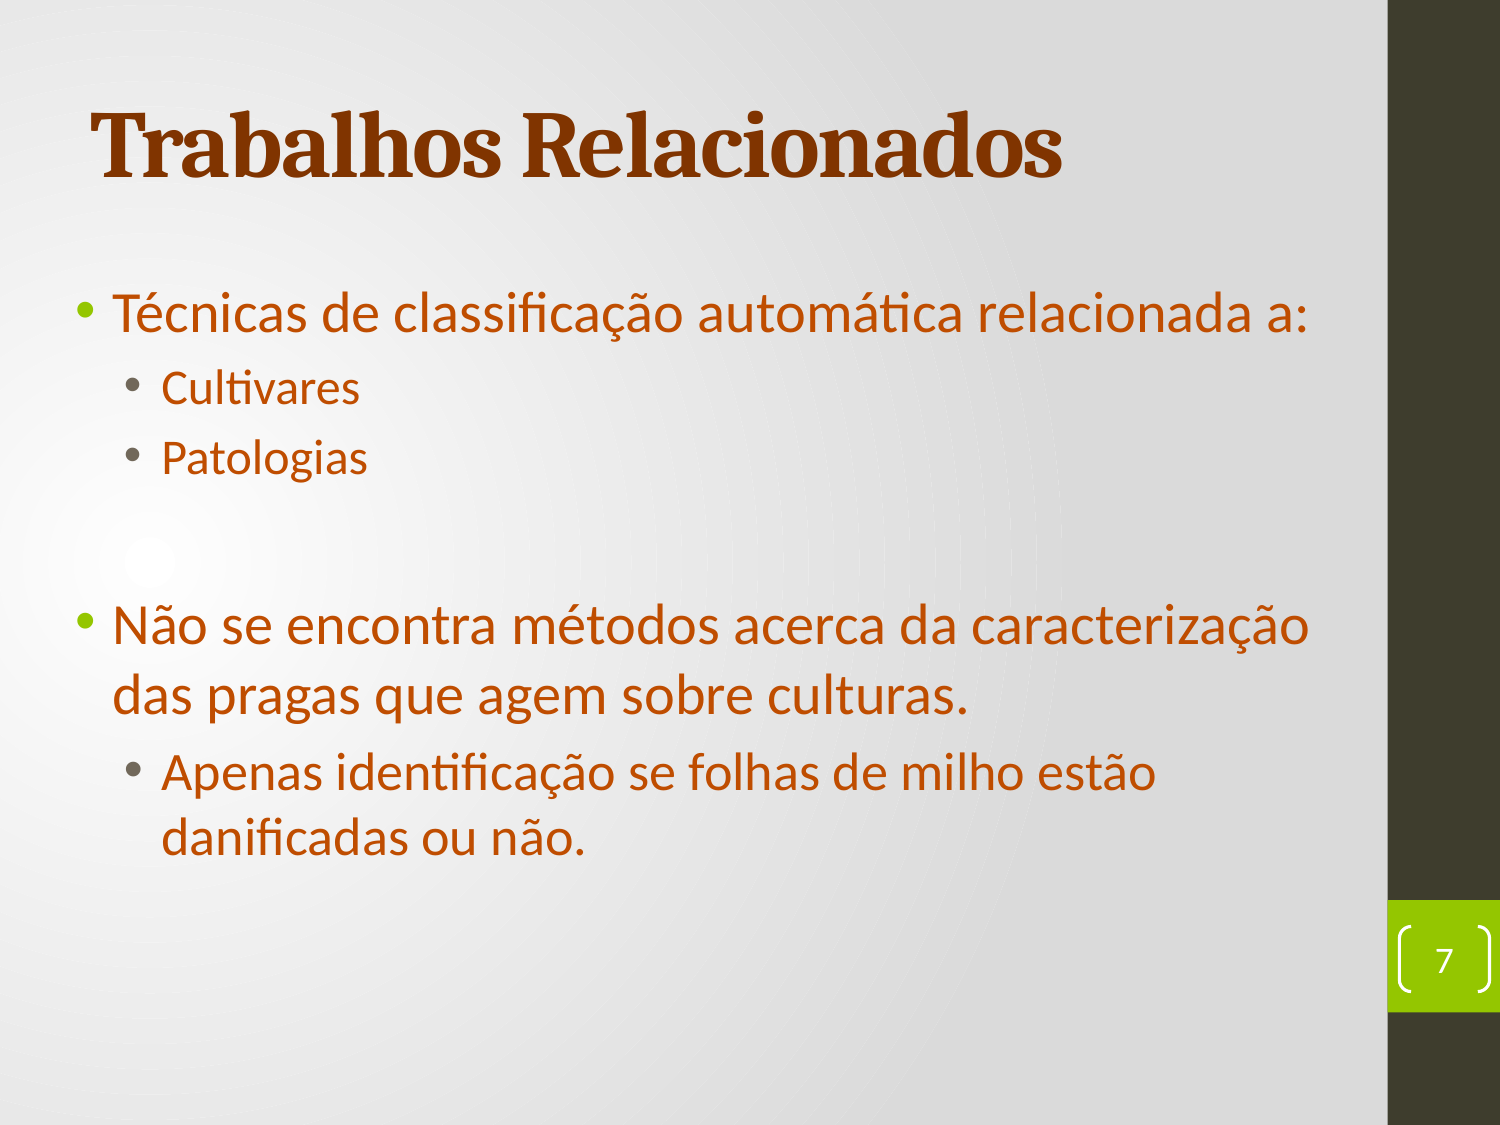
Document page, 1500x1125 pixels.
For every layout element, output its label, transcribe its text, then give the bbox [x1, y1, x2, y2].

list Técnicas de classificação automática relacionada a: Cultivares Patologias Não se encontra métodos acerca da caracterização das pragas que agem sobre culturas. Apenas identificação se folhas de milho estão danificadas ou não. [41, 267, 1351, 1055]
slide_number 7 [1397, 924, 1492, 994]
title Trabalhos Relacionados [75, 45, 1325, 233]
